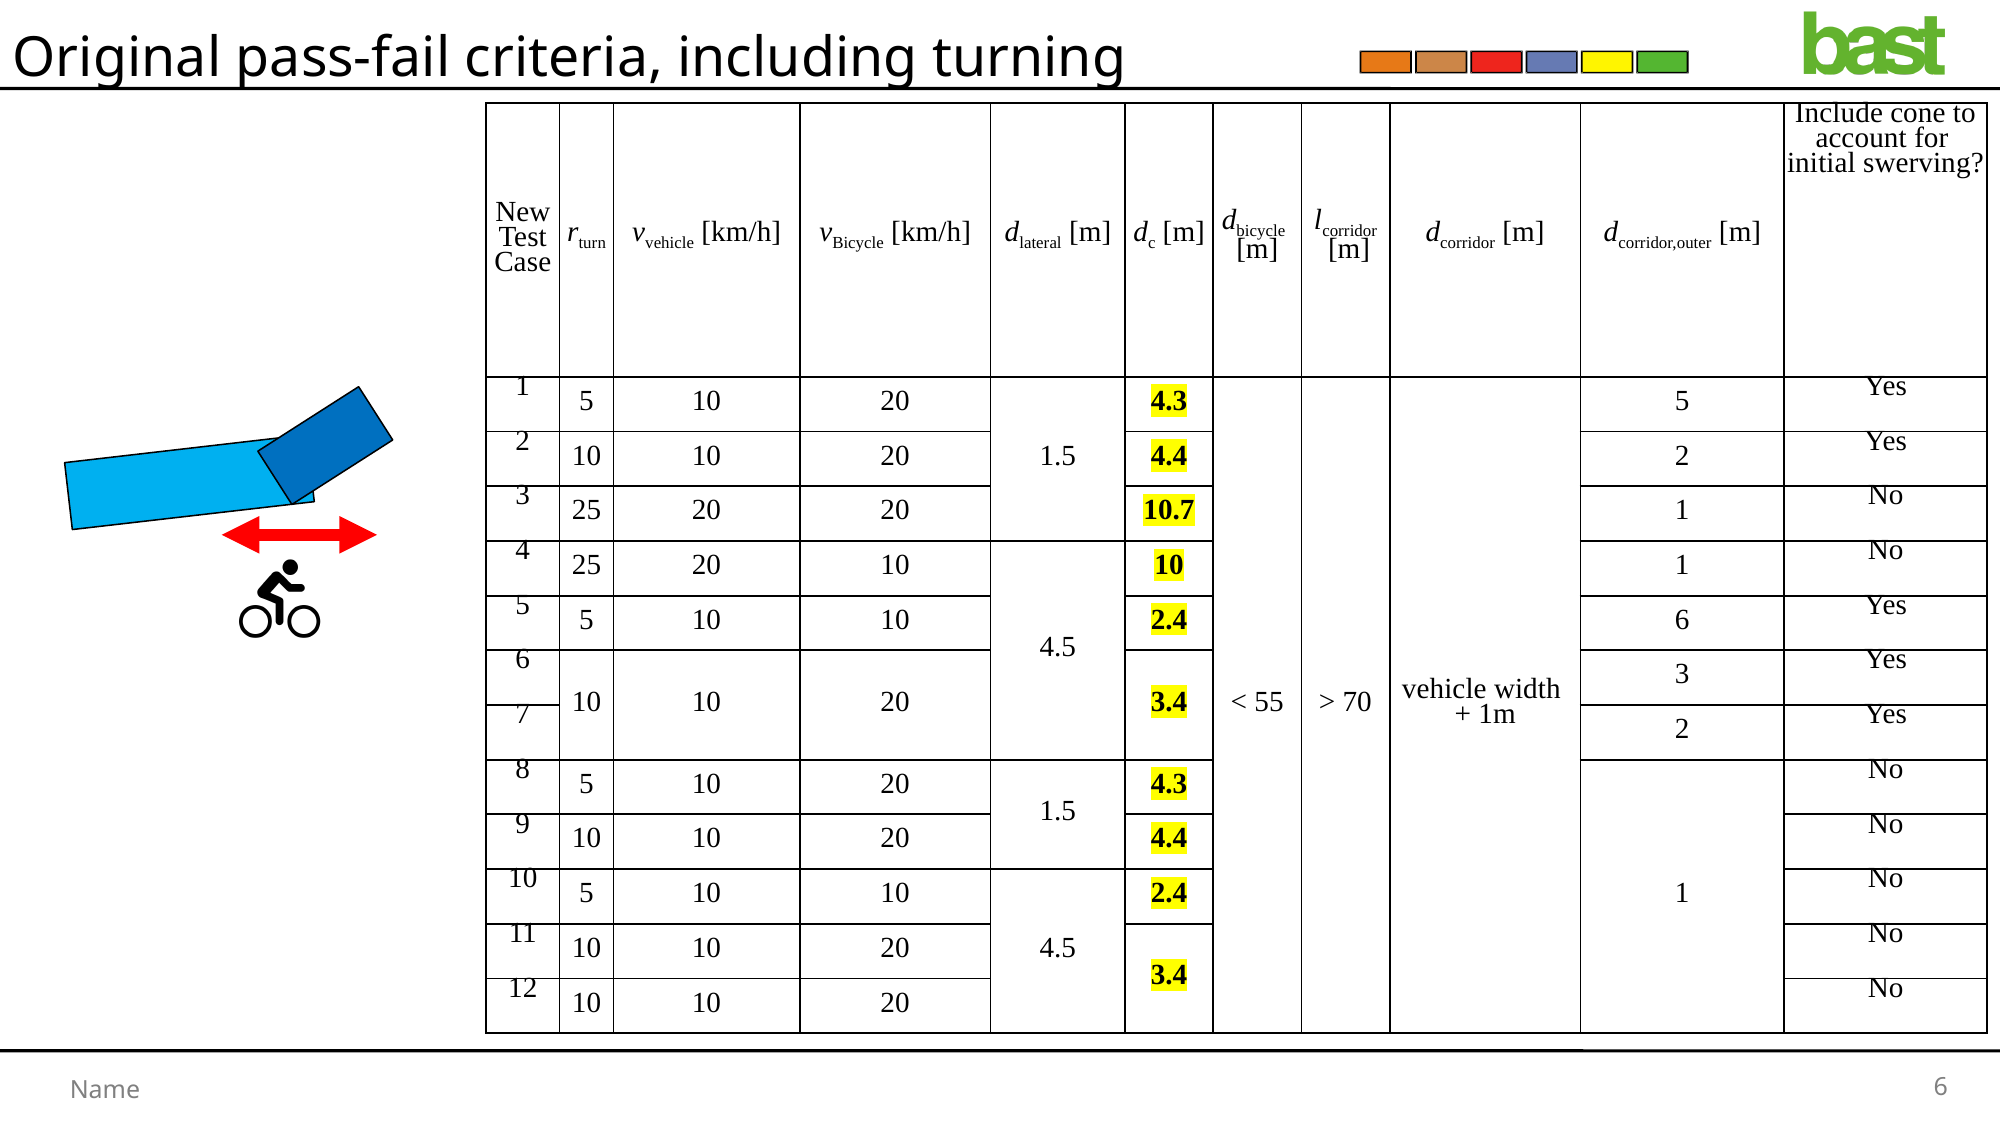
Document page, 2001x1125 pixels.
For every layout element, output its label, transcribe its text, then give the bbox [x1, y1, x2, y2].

table_cell No [1785, 870, 1986, 923]
table_header dcorridor,outer [m] [1581, 104, 1783, 376]
table_cell Yes [1785, 378, 1986, 431]
table_cell 10 [614, 432, 799, 485]
table_cell 1.5 [991, 378, 1124, 540]
table_cell 10 [560, 925, 613, 978]
table_cell 10 [614, 597, 799, 649]
table_cell 1 [487, 378, 559, 431]
table_cell 4.4 [1126, 815, 1212, 868]
table_cell 6 [487, 651, 559, 704]
table_cell 10 [614, 378, 799, 431]
table_cell 2.4 [1126, 597, 1212, 649]
table_cell 25 [560, 542, 613, 595]
table_cell 1 [1581, 761, 1783, 1032]
table_cell > 70 [1302, 378, 1389, 1032]
table_cell 5 [560, 378, 613, 431]
table_cell 12 [487, 979, 559, 1032]
table_cell 5 [560, 597, 613, 649]
table_cell 4.4 [1126, 432, 1212, 485]
table_cell 4.5 [991, 542, 1124, 759]
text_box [67, 413, 386, 645]
table_cell 10 [801, 597, 990, 649]
table_cell 4.3 [1126, 761, 1212, 813]
table_cell 10 [801, 542, 990, 595]
table_cell No [1785, 487, 1986, 540]
table_header Include cone to account for initial swerving? [1785, 104, 1986, 376]
table_cell 10 [614, 870, 799, 923]
table_cell 10 [560, 651, 613, 759]
table_cell 10 [614, 761, 799, 813]
table_cell 4.5 [991, 870, 1124, 1032]
table_cell 7 [487, 706, 559, 759]
table_cell 5 [1581, 378, 1783, 431]
table_cell 2 [1581, 432, 1783, 485]
table_cell 1 [1581, 487, 1783, 540]
table_cell 20 [801, 432, 990, 485]
table_cell 10 [487, 870, 559, 923]
table_cell 4.3 [1126, 378, 1212, 431]
table_cell 10 [560, 979, 613, 1032]
table_cell 10 [560, 815, 613, 868]
table_cell Yes [1785, 706, 1986, 759]
table_cell 10 [614, 815, 799, 868]
table_cell 10.7 [1126, 487, 1212, 540]
table_cell 10 [560, 432, 613, 485]
table_cell 20 [801, 815, 990, 868]
table_cell vehicle width + 1m [1391, 378, 1580, 1032]
table_cell No [1785, 979, 1986, 1032]
table_cell 9 [487, 815, 559, 868]
table_header dlateral [m] [991, 104, 1124, 376]
table_cell 3.4 [1126, 651, 1212, 759]
table_cell 10 [1126, 542, 1212, 595]
table_cell 10 [614, 925, 799, 978]
table_cell Yes [1785, 597, 1986, 649]
picture [1803, 11, 1945, 75]
table_cell 11 [487, 925, 559, 978]
table_cell 4 [487, 542, 559, 595]
table_header New Test Case [487, 104, 559, 376]
table_cell No [1785, 815, 1986, 868]
table_header dbicycle [m] [1214, 104, 1301, 376]
table_cell 10 [614, 979, 799, 1032]
table_cell 20 [801, 925, 990, 978]
table_cell 5 [560, 761, 613, 813]
table_cell 2 [1581, 706, 1783, 759]
table_cell 5 [560, 870, 613, 923]
table_cell < 55 [1214, 378, 1301, 1032]
table_cell Yes [1785, 432, 1986, 485]
table_cell Yes [1785, 651, 1986, 704]
table_cell 20 [801, 651, 990, 759]
table_header vBicycle [km/h] [801, 104, 990, 376]
table_cell 20 [801, 378, 990, 431]
table_cell 1.5 [991, 761, 1124, 868]
title Original pass-fail criteria, including turning [12, 0, 1576, 138]
table_cell 25 [560, 487, 613, 540]
table_header dc [m] [1126, 104, 1212, 376]
table_cell 3 [487, 487, 559, 540]
table_cell 5 [487, 597, 559, 649]
table_cell 20 [614, 487, 799, 540]
table_header lcorridor [m] [1302, 104, 1389, 376]
table_cell 20 [801, 761, 990, 813]
table_cell 3 [1581, 651, 1783, 704]
table_cell 10 [614, 651, 799, 759]
table_cell 2.4 [1126, 870, 1212, 923]
table_cell 20 [801, 487, 990, 540]
table_cell 20 [801, 979, 990, 1032]
table_cell 10 [801, 870, 990, 923]
table_cell 8 [487, 761, 559, 813]
table_header rturn [560, 104, 613, 376]
table_cell No [1785, 542, 1986, 595]
table_cell No [1785, 925, 1986, 978]
table_cell 20 [614, 542, 799, 595]
table_cell No [1785, 761, 1986, 813]
table_cell 1 [1581, 542, 1783, 595]
table_header dcorridor [m] [1391, 104, 1580, 376]
table_header vvehicle [km/h] [614, 104, 799, 376]
table_cell 6 [1581, 597, 1783, 649]
table_cell 3.4 [1126, 925, 1212, 1032]
table_cell 2 [487, 432, 559, 485]
